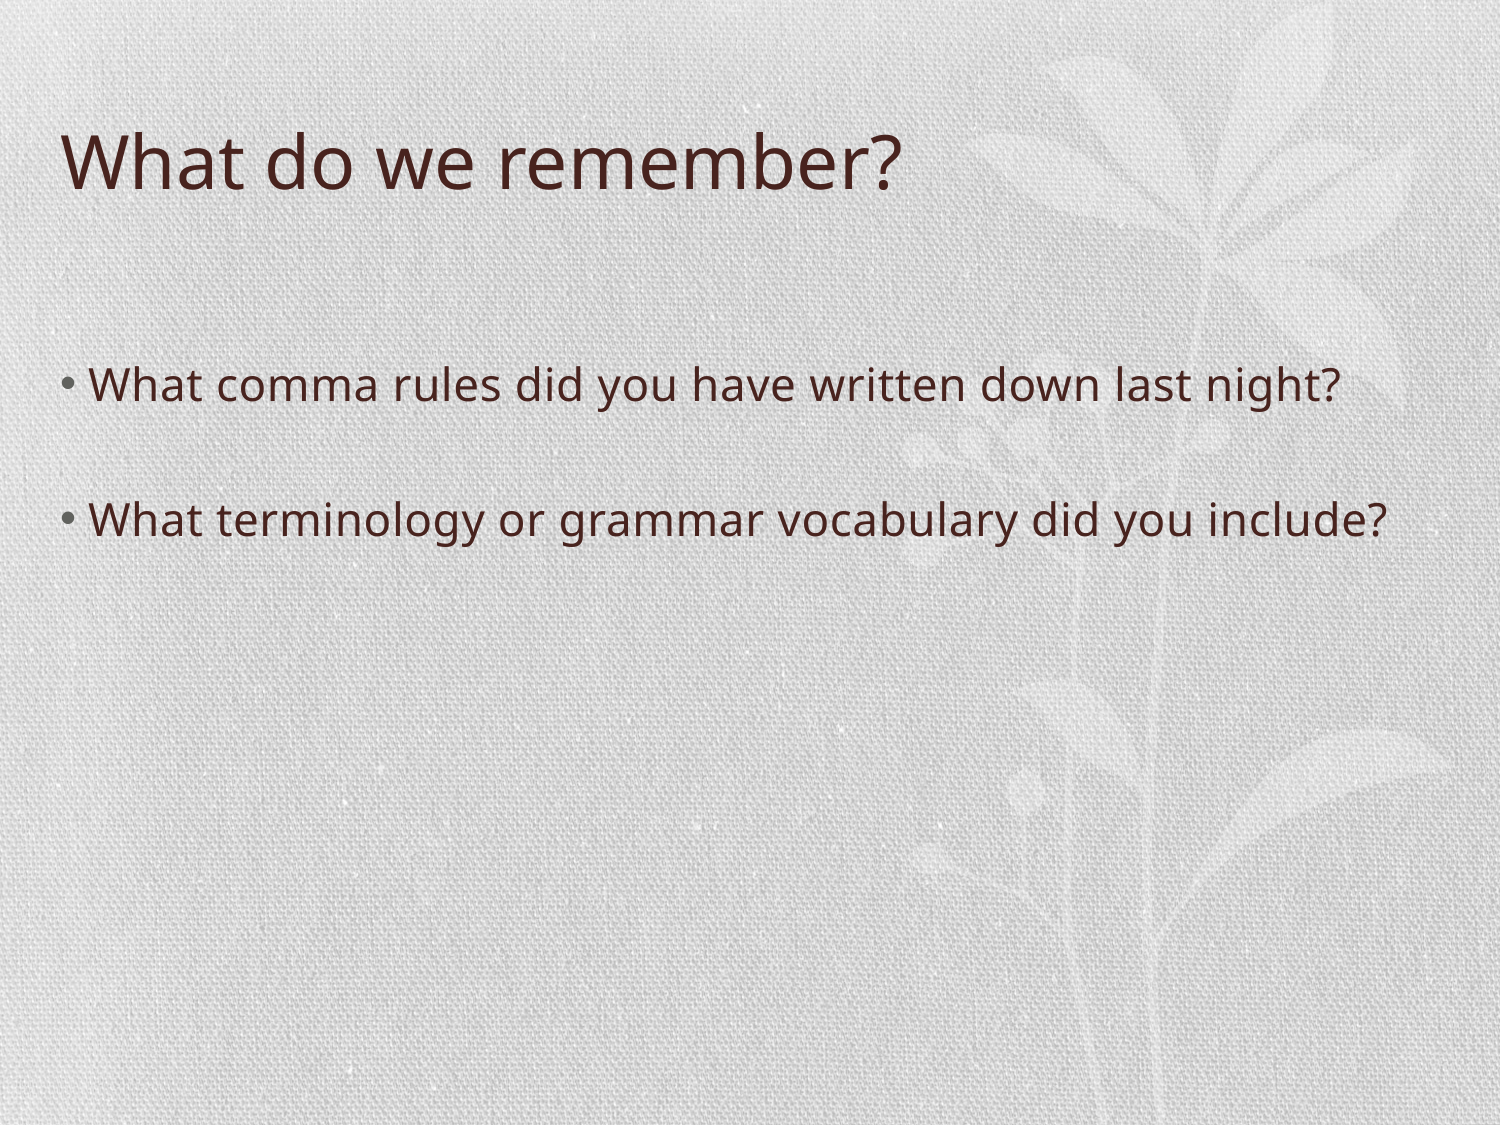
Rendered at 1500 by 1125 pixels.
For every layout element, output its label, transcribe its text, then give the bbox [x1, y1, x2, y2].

list What comma rules did you have written down last night? What terminology or grammar vocabulary did you include? [45, 213, 1455, 1023]
title What do we remember? [45, 37, 1455, 213]
